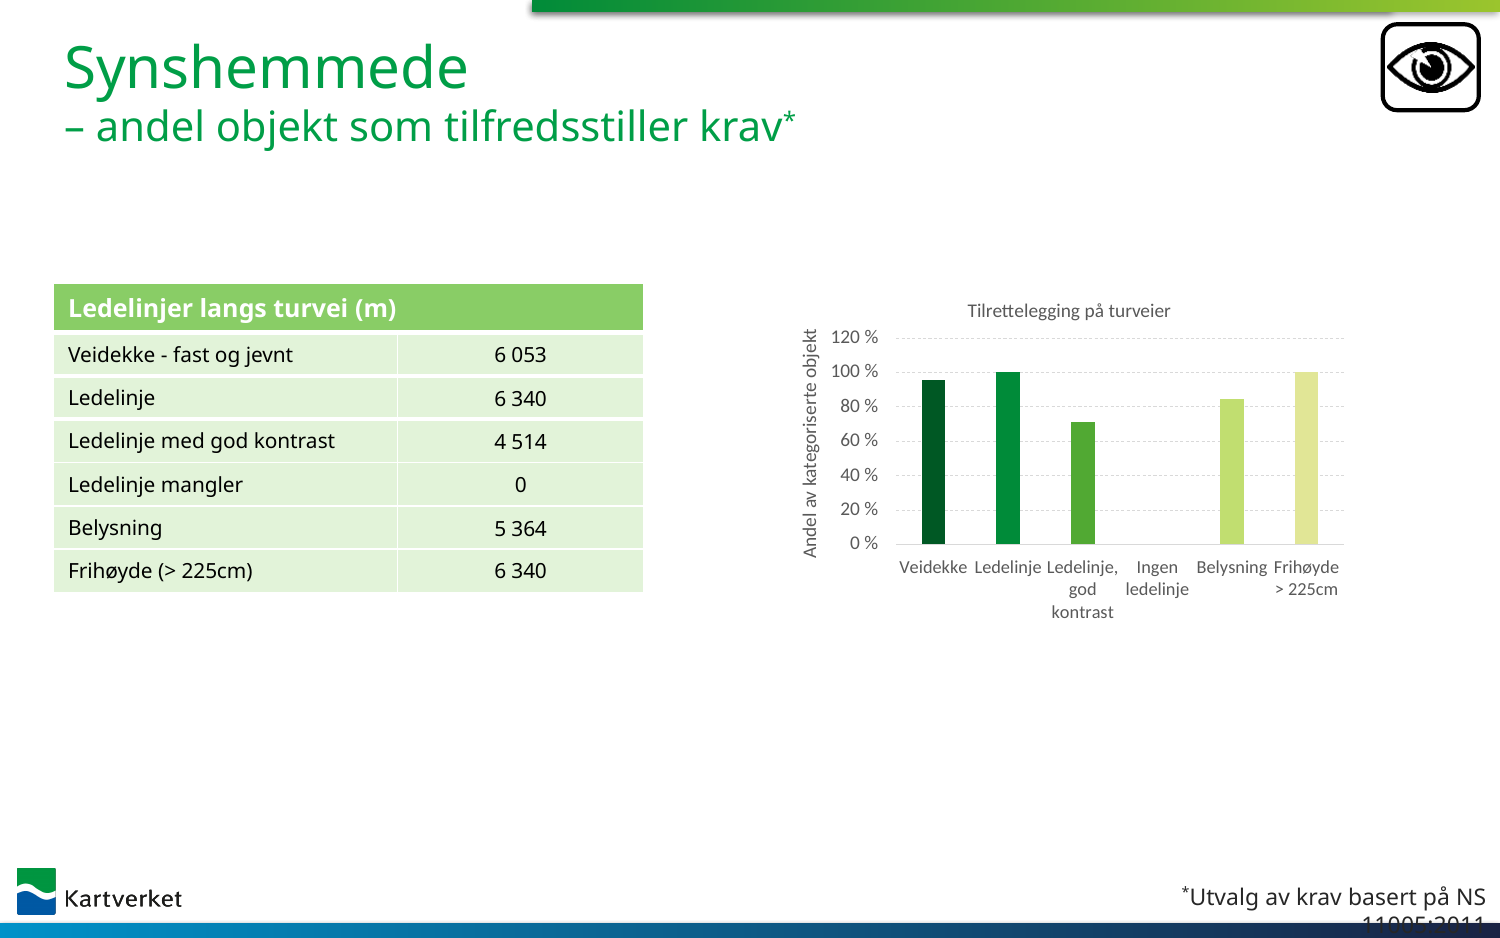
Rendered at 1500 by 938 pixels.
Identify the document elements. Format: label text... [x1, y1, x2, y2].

table_cell Veidekke - fast og jevnt [54, 335, 397, 374]
table_cell 5 364 [398, 507, 643, 548]
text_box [1382, 24, 1480, 111]
picture [791, 291, 1348, 630]
table_cell 6 053 [398, 335, 643, 374]
table_cell 0 [398, 463, 643, 505]
table_header Ledelinjer langs turvei (m) [54, 284, 643, 330]
table_cell Ledelinje mangler [54, 463, 397, 505]
table_cell 6 340 [398, 550, 643, 592]
table_cell Ledelinje [54, 378, 397, 417]
table_cell 4 514 [398, 421, 643, 462]
table_cell Ledelinje med god kontrast [54, 421, 397, 462]
table_cell Frihøyde (> 225cm) [54, 550, 397, 592]
table_cell 6 340 [398, 378, 643, 417]
text_box *Utvalg av krav basert på NS 11005:2011 [1068, 873, 1500, 938]
text_box Synshemmede – andel objekt som tilfredsstiller krav* [49, 24, 1431, 158]
table_cell Belysning [54, 507, 397, 548]
